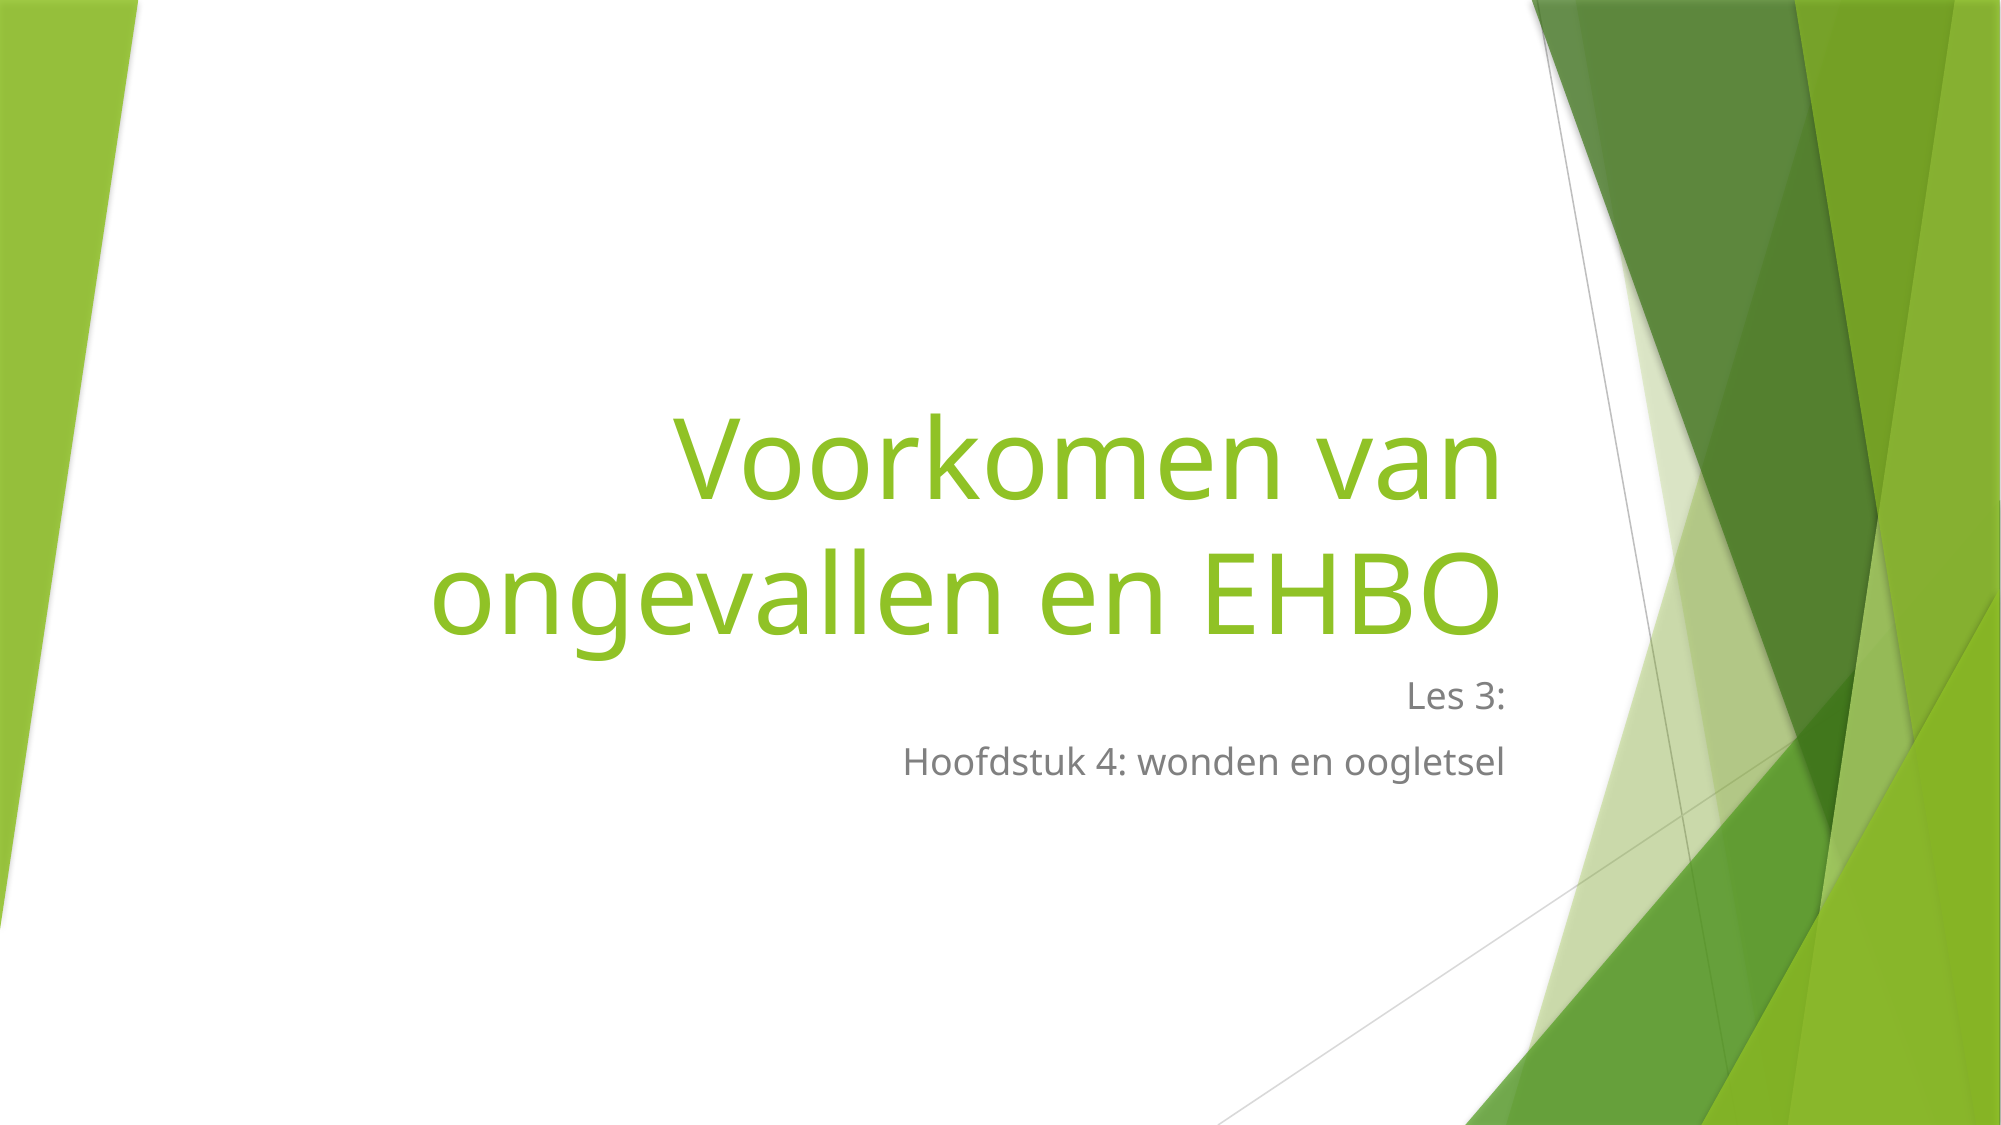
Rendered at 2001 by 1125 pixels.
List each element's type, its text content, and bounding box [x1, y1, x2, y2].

subtitle Les 3: Hoofdstuk 4: wonden en oogletsel [247, 664, 1522, 845]
title Voorkomen van ongevallen en EHBO [247, 394, 1522, 664]
